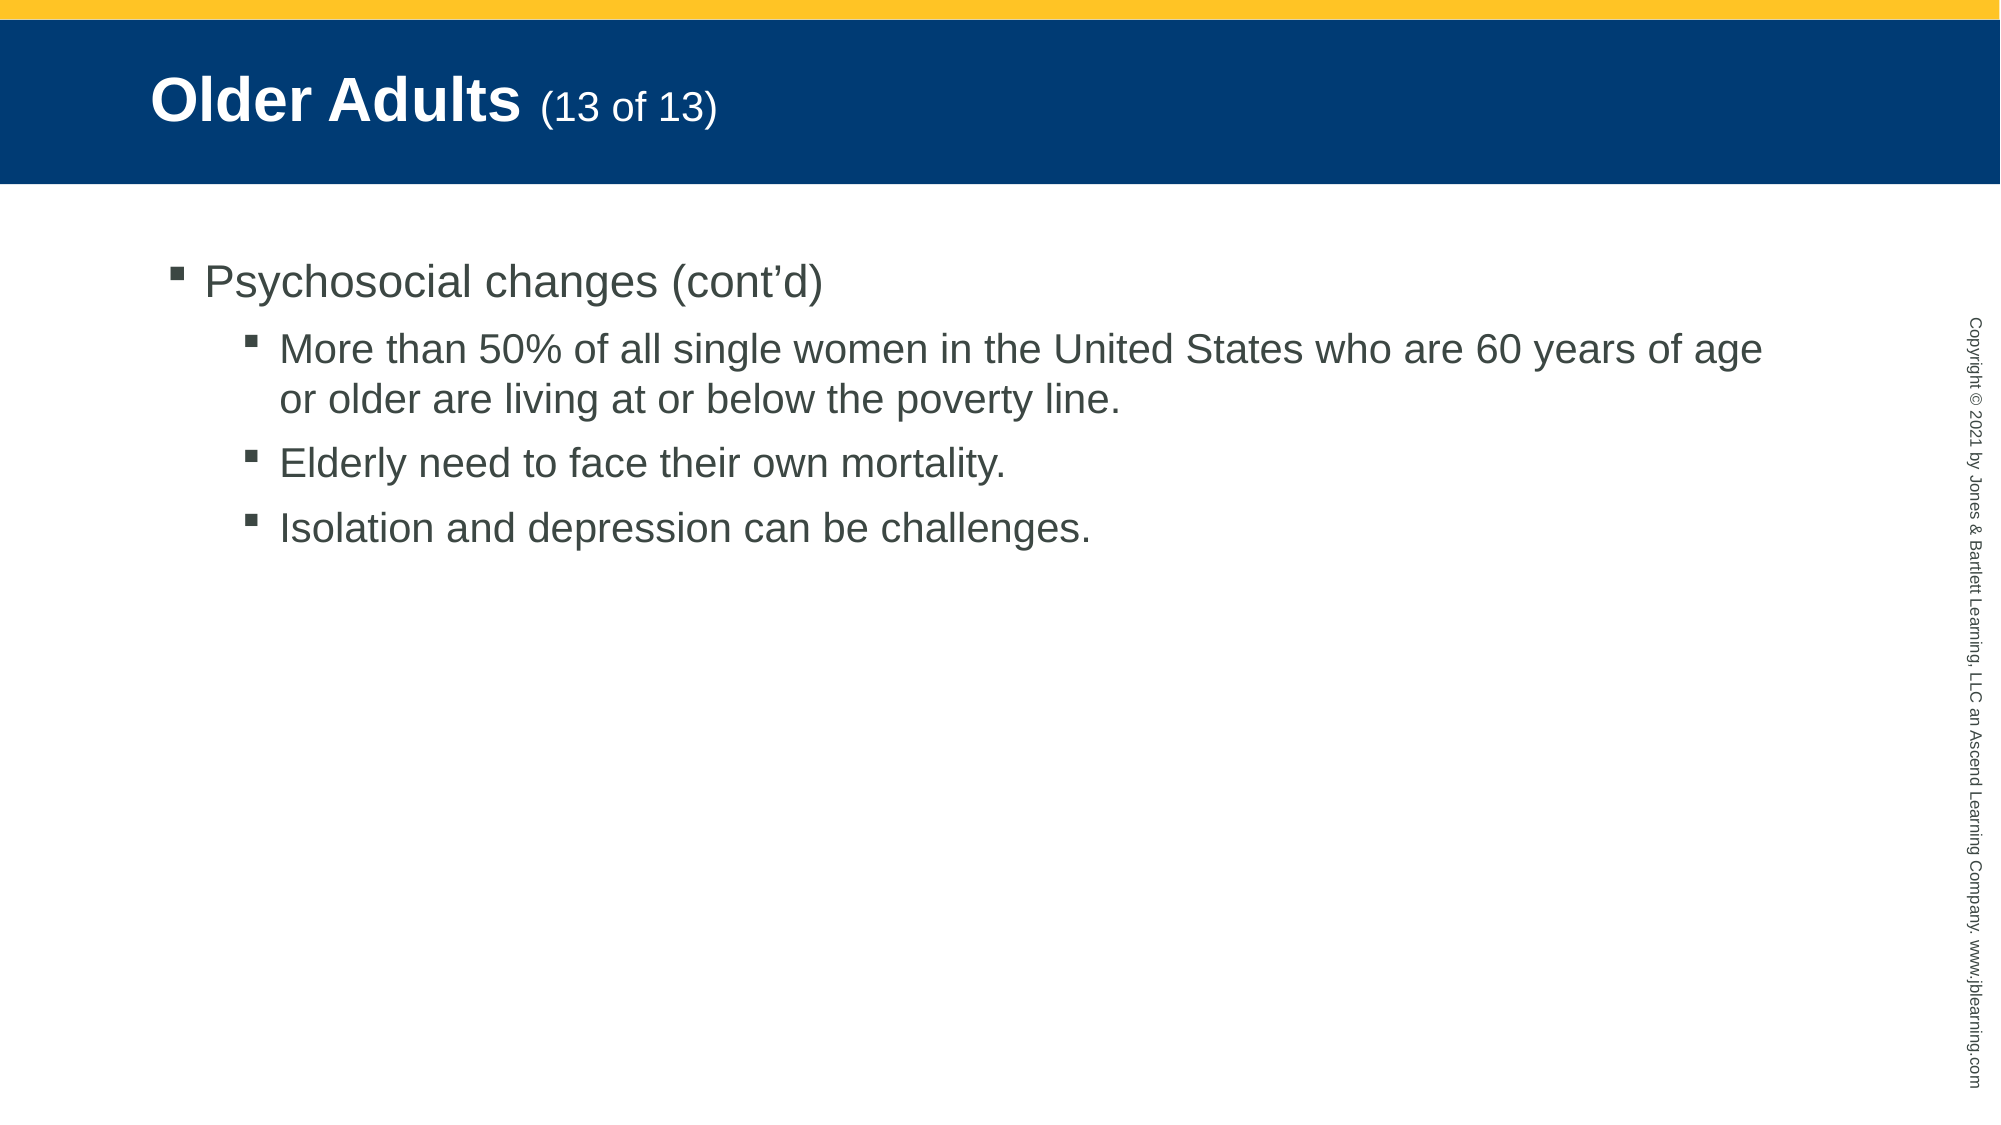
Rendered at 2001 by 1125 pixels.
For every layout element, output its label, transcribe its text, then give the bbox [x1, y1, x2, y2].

list Psychosocial changes (cont’d) More than 50% of all single women in the United States who are 60 years of age or older are living at or below the poverty line. Elderly need to face their own mortality. Isolation and depression can be challenges. [151, 244, 1840, 1016]
title Older Adults (13 of 13) [0, 19, 2000, 185]
